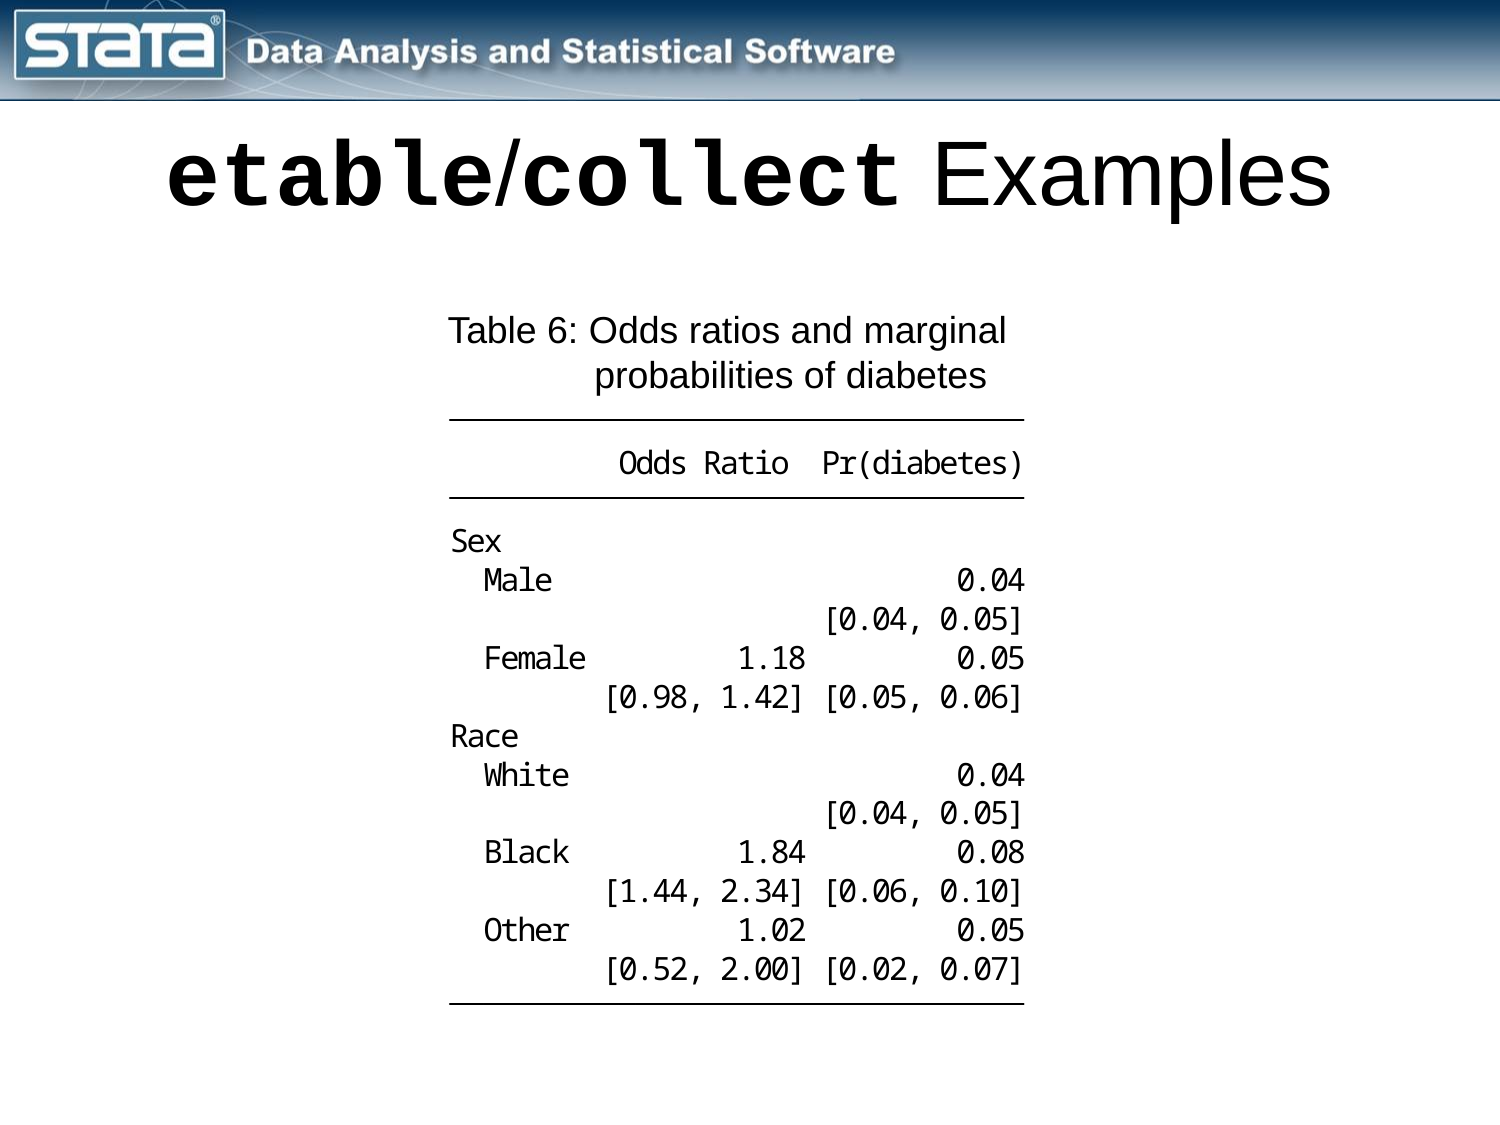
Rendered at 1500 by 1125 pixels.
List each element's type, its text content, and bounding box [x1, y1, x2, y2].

picture [432, 401, 1092, 1025]
text_box Table 6: Odds ratios and marginal probabilities of diabetes [432, 298, 1033, 400]
picture [0, 0, 1500, 102]
title etable/collect Examples [0, 108, 1500, 238]
